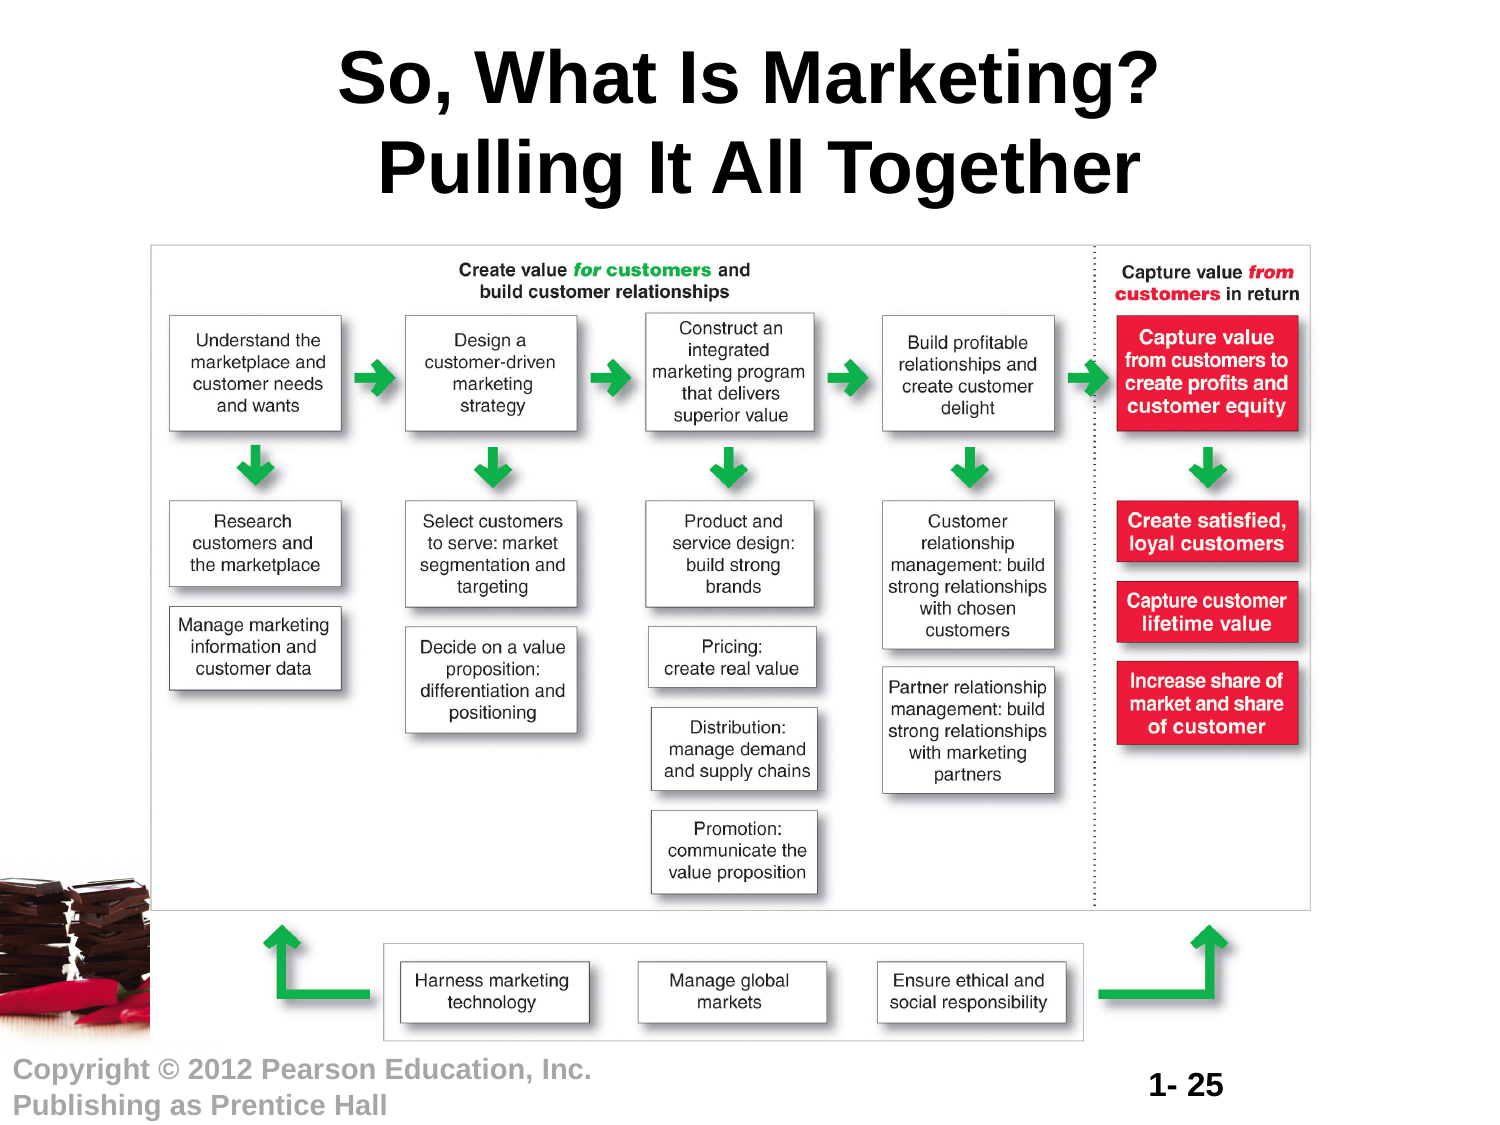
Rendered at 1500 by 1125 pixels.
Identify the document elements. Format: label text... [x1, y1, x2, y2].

title So, What Is Marketing? Pulling It All Together [112, 24, 1388, 213]
picture [0, 237, 1319, 1050]
